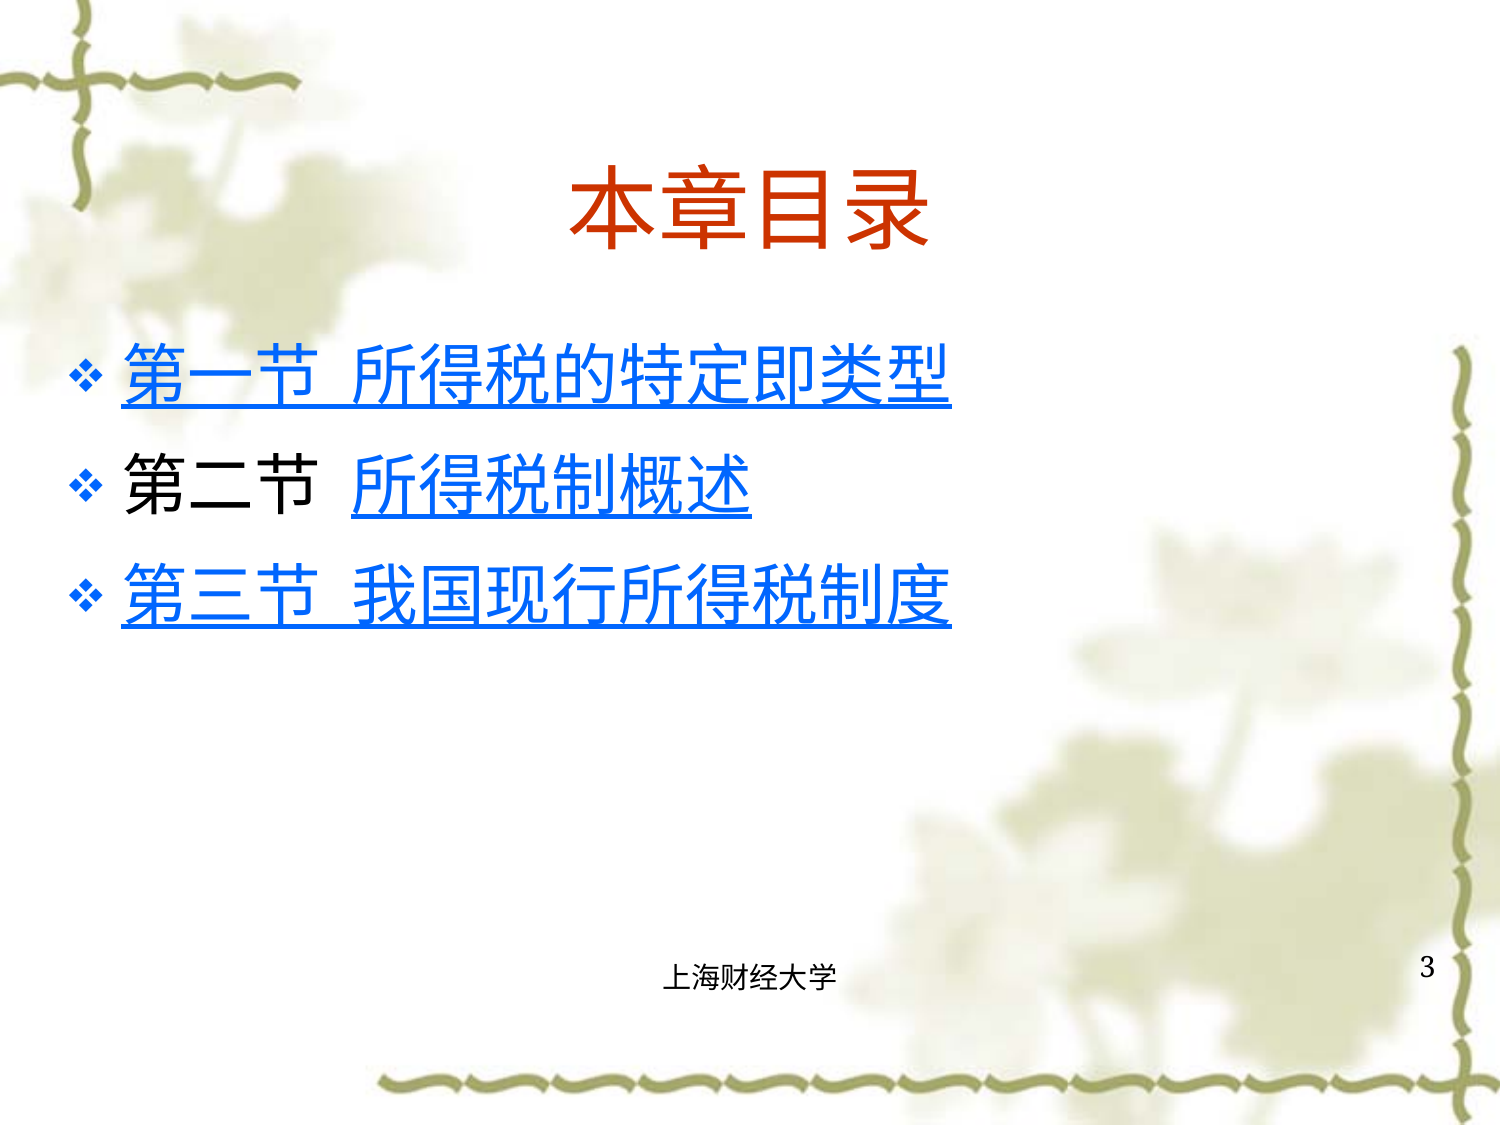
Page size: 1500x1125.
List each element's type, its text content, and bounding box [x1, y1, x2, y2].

list 第一节 所得税的特定即类型 第二节 所得税制概述 第三节 我国现行所得税制度 [49, 324, 1452, 963]
slide_number 3 [1074, 940, 1451, 1066]
picture [0, 0, 1500, 1125]
title 本章目录 [49, 112, 1451, 301]
footer 上海财经大学 [512, 952, 988, 1066]
